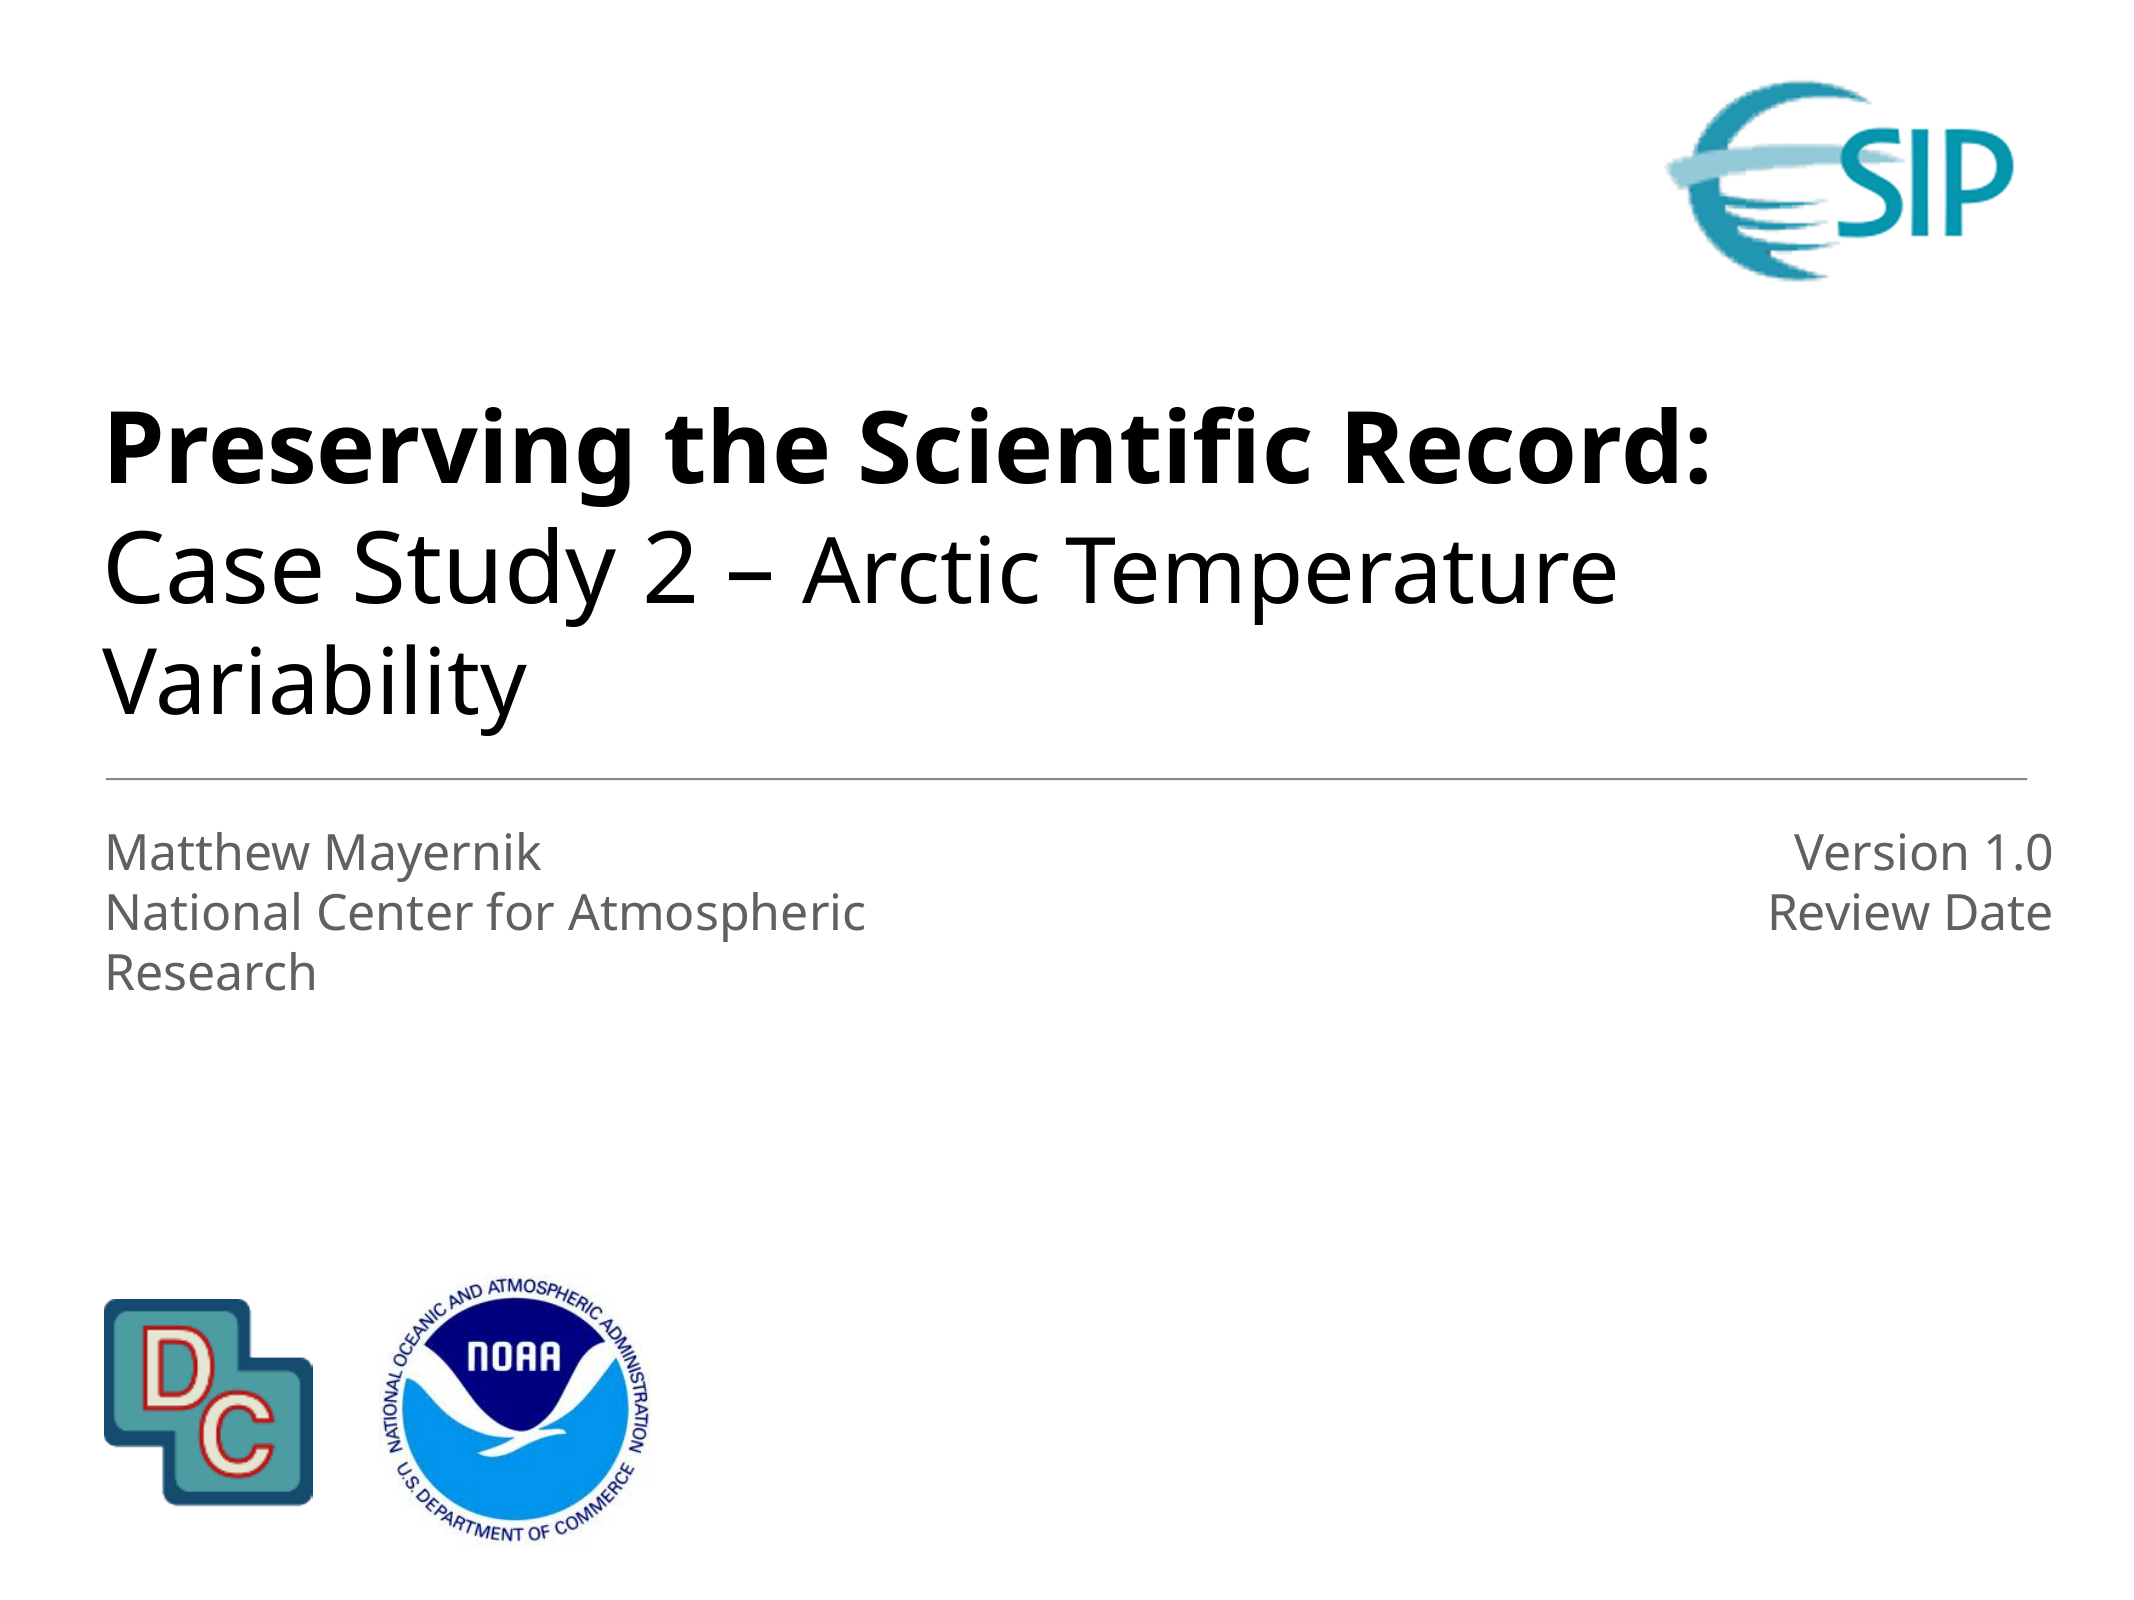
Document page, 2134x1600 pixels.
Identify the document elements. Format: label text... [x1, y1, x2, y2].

title Preserving the Scientific Record: Case Study 2 – Arctic Temperature Variability [93, 220, 2040, 742]
picture [1654, 62, 2030, 220]
list Matthew Mayernik National Center for Atmospheric Research [95, 812, 1067, 1334]
picture [103, 1299, 313, 1530]
picture [378, 1274, 652, 1548]
text_box Version 1.0 Review Date [1091, 812, 2063, 1334]
